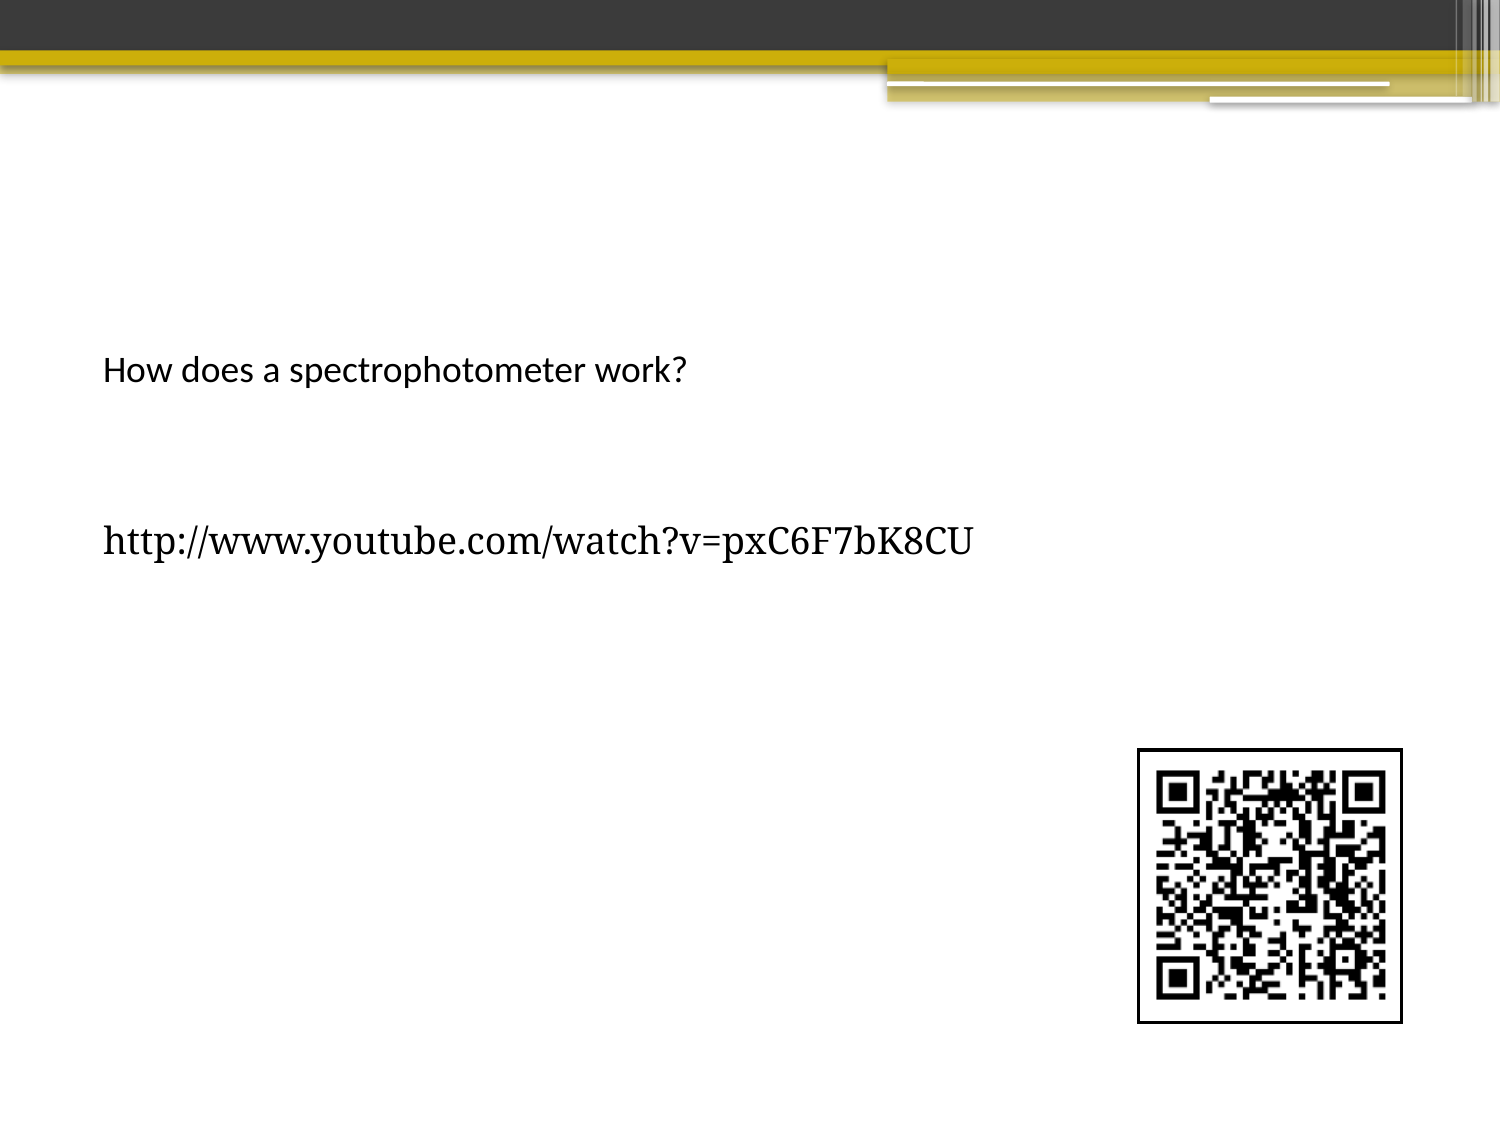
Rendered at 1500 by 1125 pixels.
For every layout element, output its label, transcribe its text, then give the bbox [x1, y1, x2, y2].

text_box How does a spectrophotometer work? [88, 338, 939, 398]
picture [1139, 751, 1400, 1022]
text_box http://www.youtube.com/watch?v=pxC6F7bK8CU [88, 509, 1125, 570]
